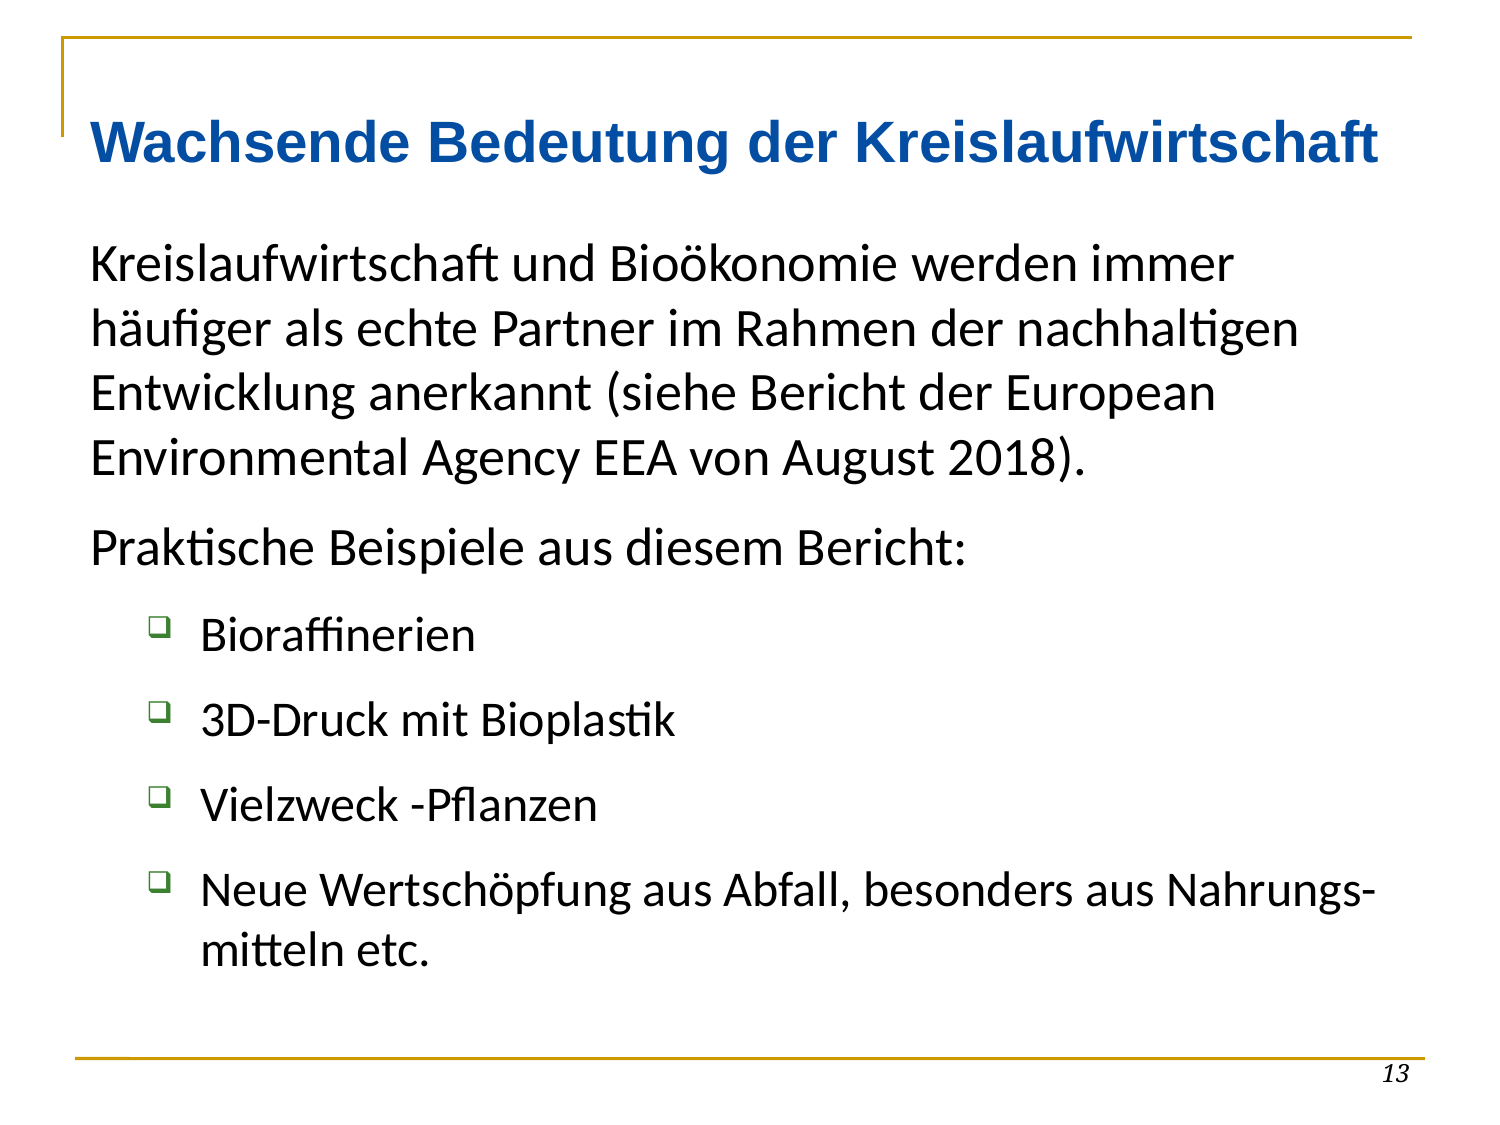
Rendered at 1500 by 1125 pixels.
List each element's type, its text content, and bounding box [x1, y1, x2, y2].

list Kreislaufwirtschaft und Bioökonomie werden immer häufiger als echte Partner im Rahmen der nachhaltigen Entwicklung anerkannt (siehe Bericht der European Environmental Agency EEA von August 2018). Praktische Beispiele aus diesem Bericht: Bioraffinerien 3D-Druck mit Bioplastik Vielzweck -Pflanzen Neue Wertschöpfung aus Abfall, besonders aus Nahrungs-mitteln etc. [75, 233, 1406, 965]
title Wachsende Bedeutung der Kreislaufwirtschaft [75, 45, 1459, 233]
slide_number 13 [1074, 1023, 1426, 1100]
